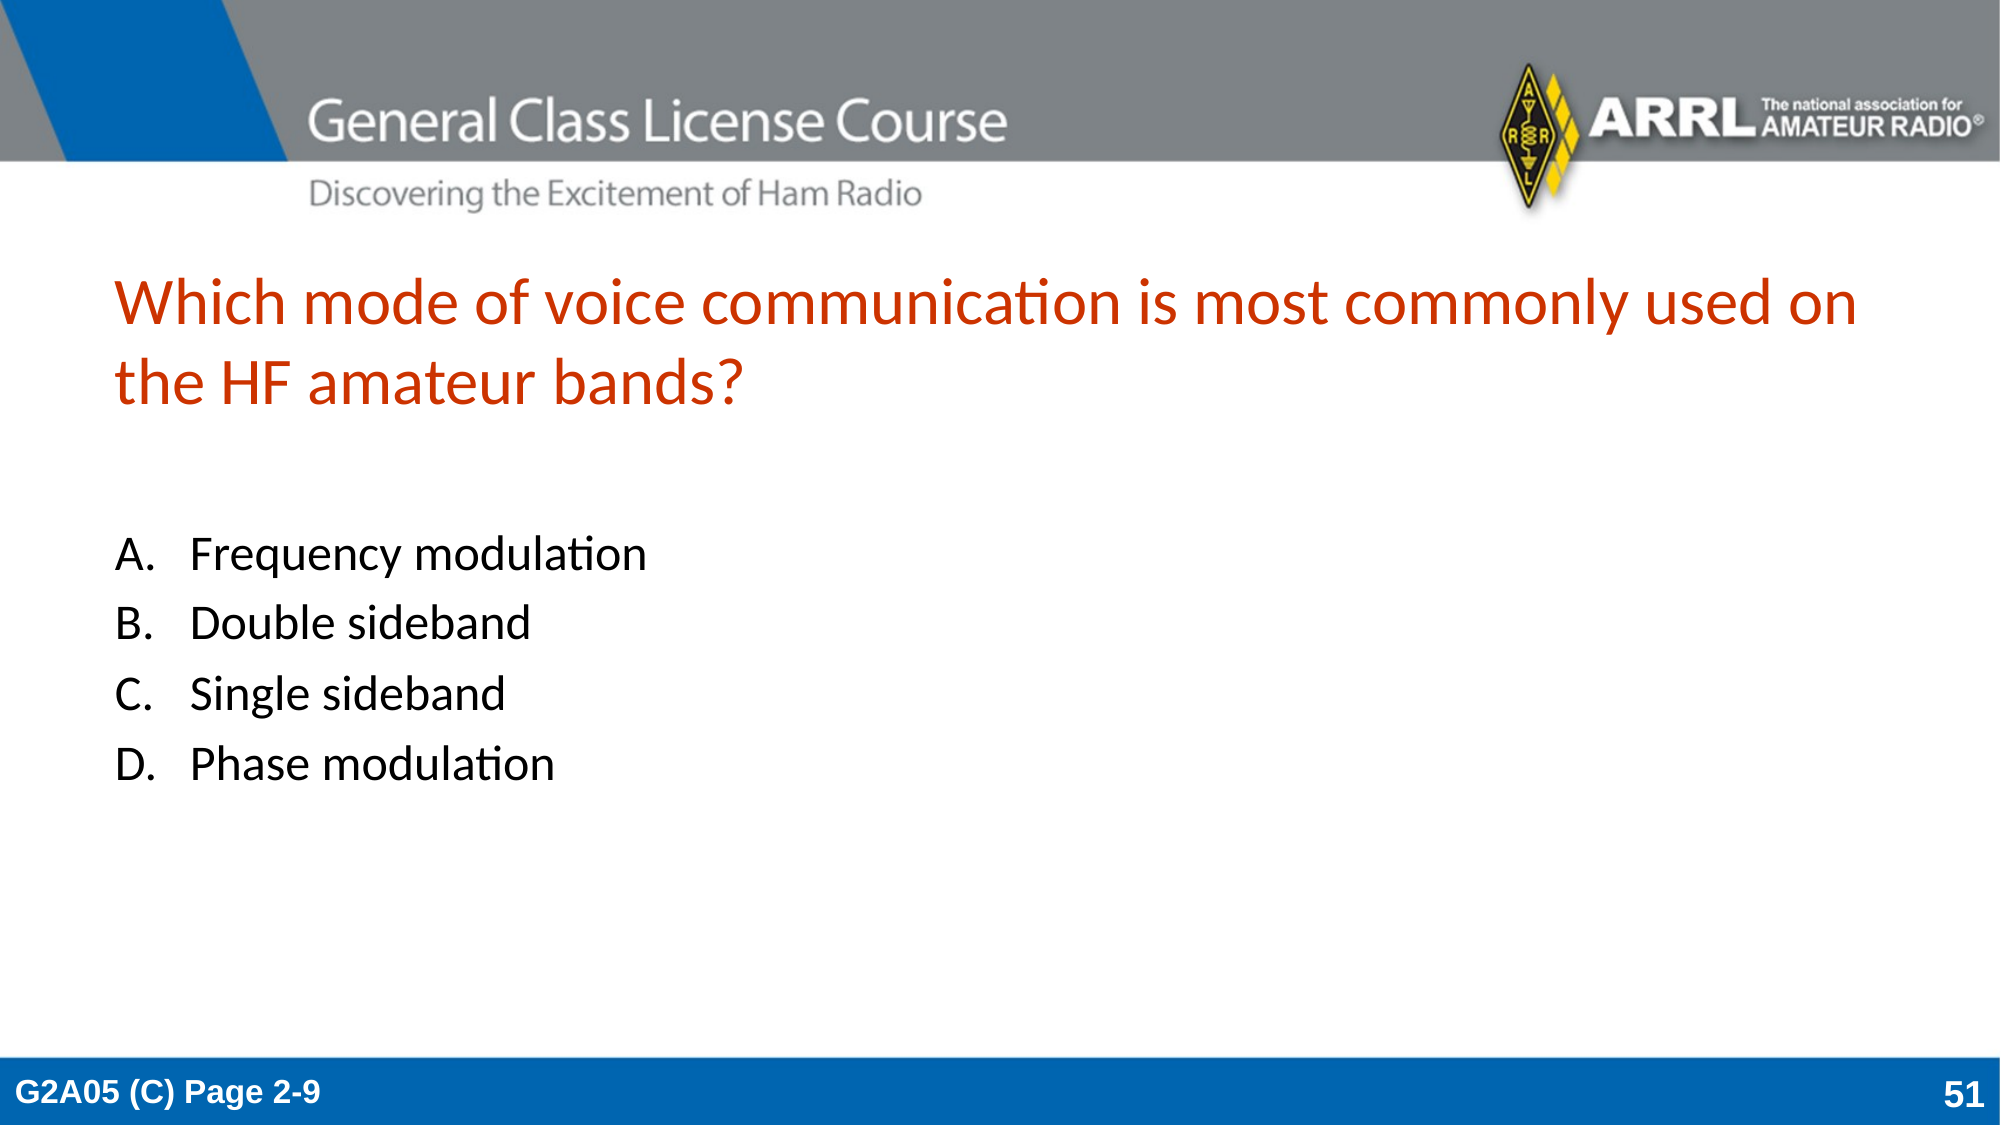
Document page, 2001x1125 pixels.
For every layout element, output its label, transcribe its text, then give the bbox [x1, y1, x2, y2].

list Frequency modulation Double sideband Single sideband Phase modulation [99, 512, 1900, 1005]
text_box 51 [1875, 1062, 2000, 1123]
picture [0, 0, 2001, 1125]
title Which mode of voice communication is most commonly used on the HF amateur bands? [99, 249, 1900, 388]
text_box G2A05 (C) Page 2-9 [0, 1062, 1313, 1118]
